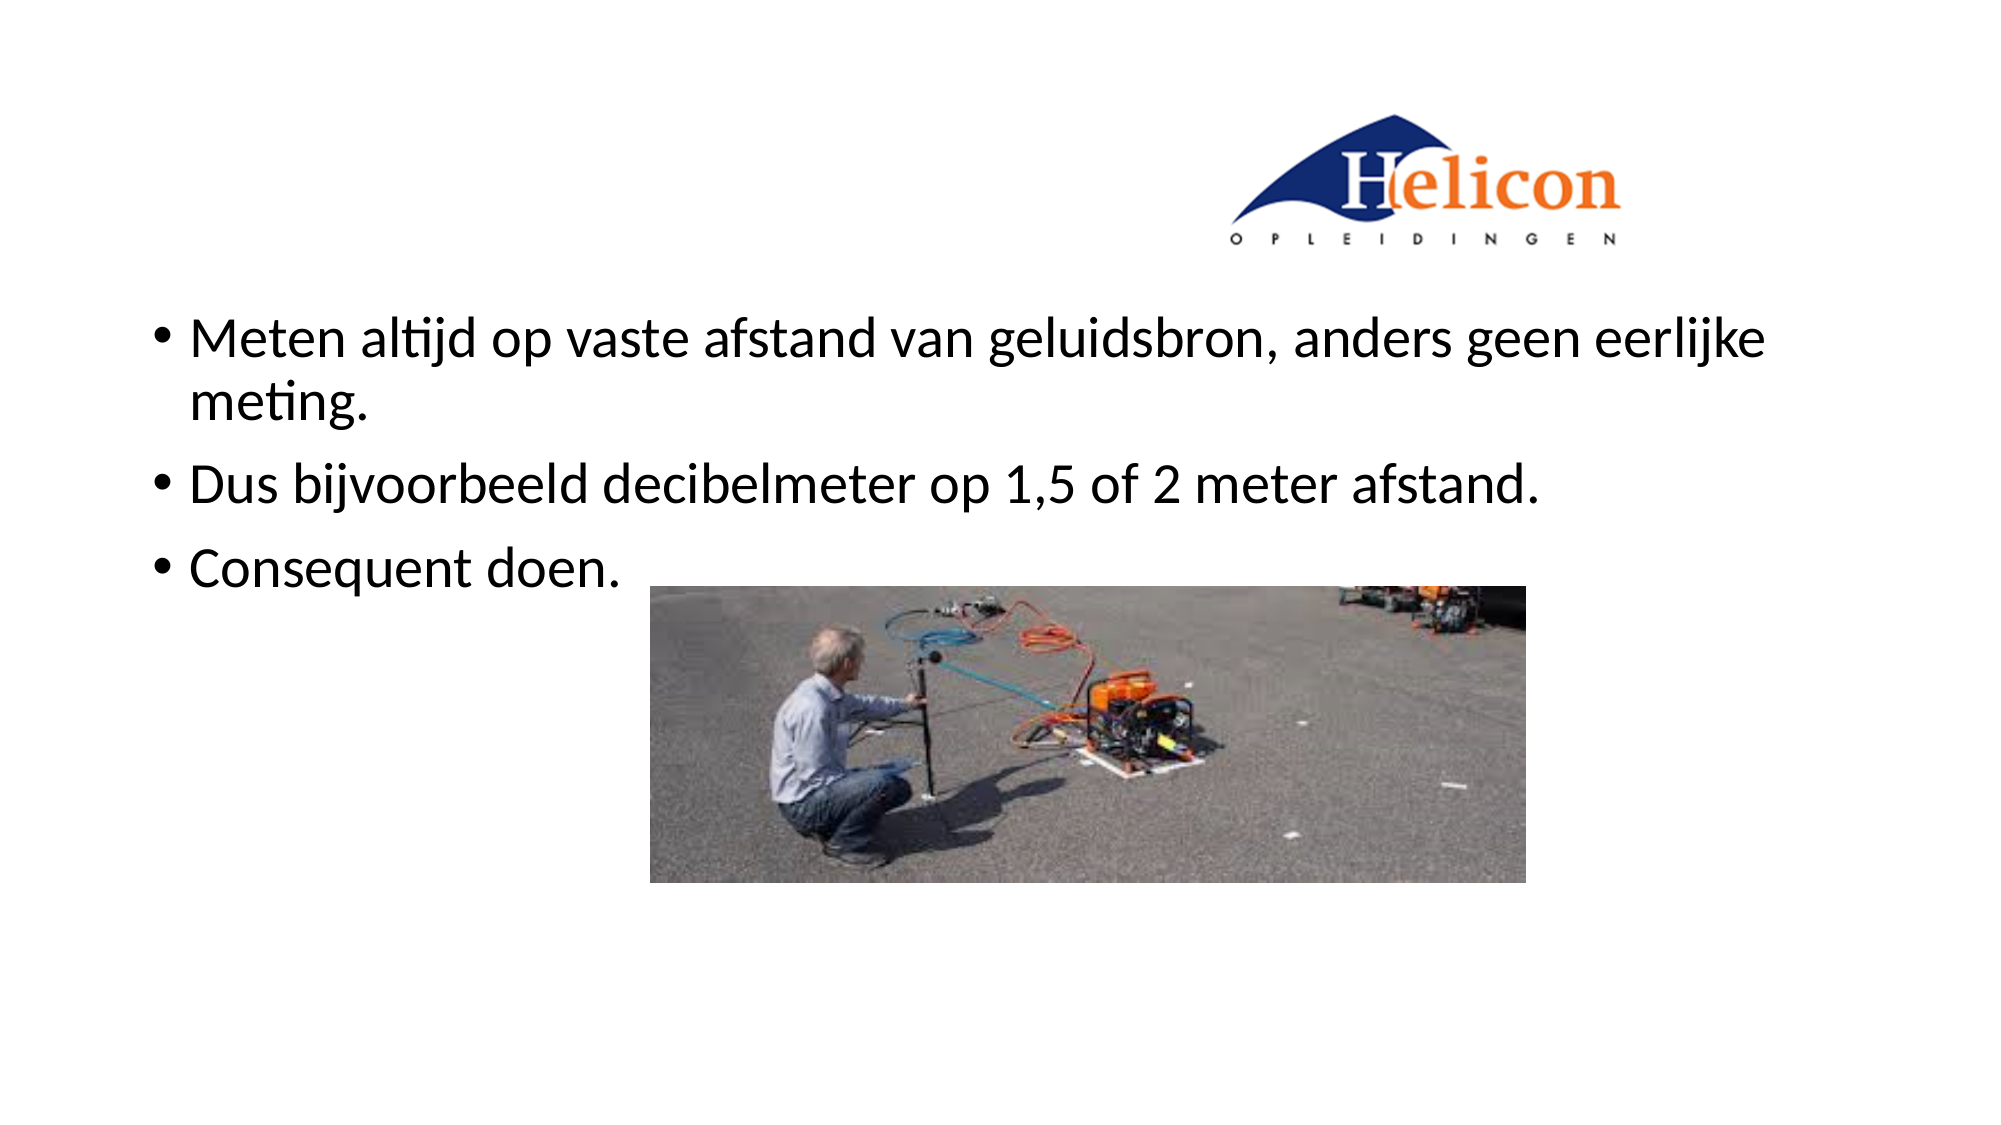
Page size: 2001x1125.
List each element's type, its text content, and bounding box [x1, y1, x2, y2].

list Meten altijd op vaste afstand van geluidsbron, anders geen eerlijke meting. Dus bijvoorbeeld decibelmeter op 1,5 of 2 meter afstand. Consequent doen. [137, 299, 1863, 1014]
picture [1223, 28, 1628, 332]
picture [650, 586, 1526, 884]
